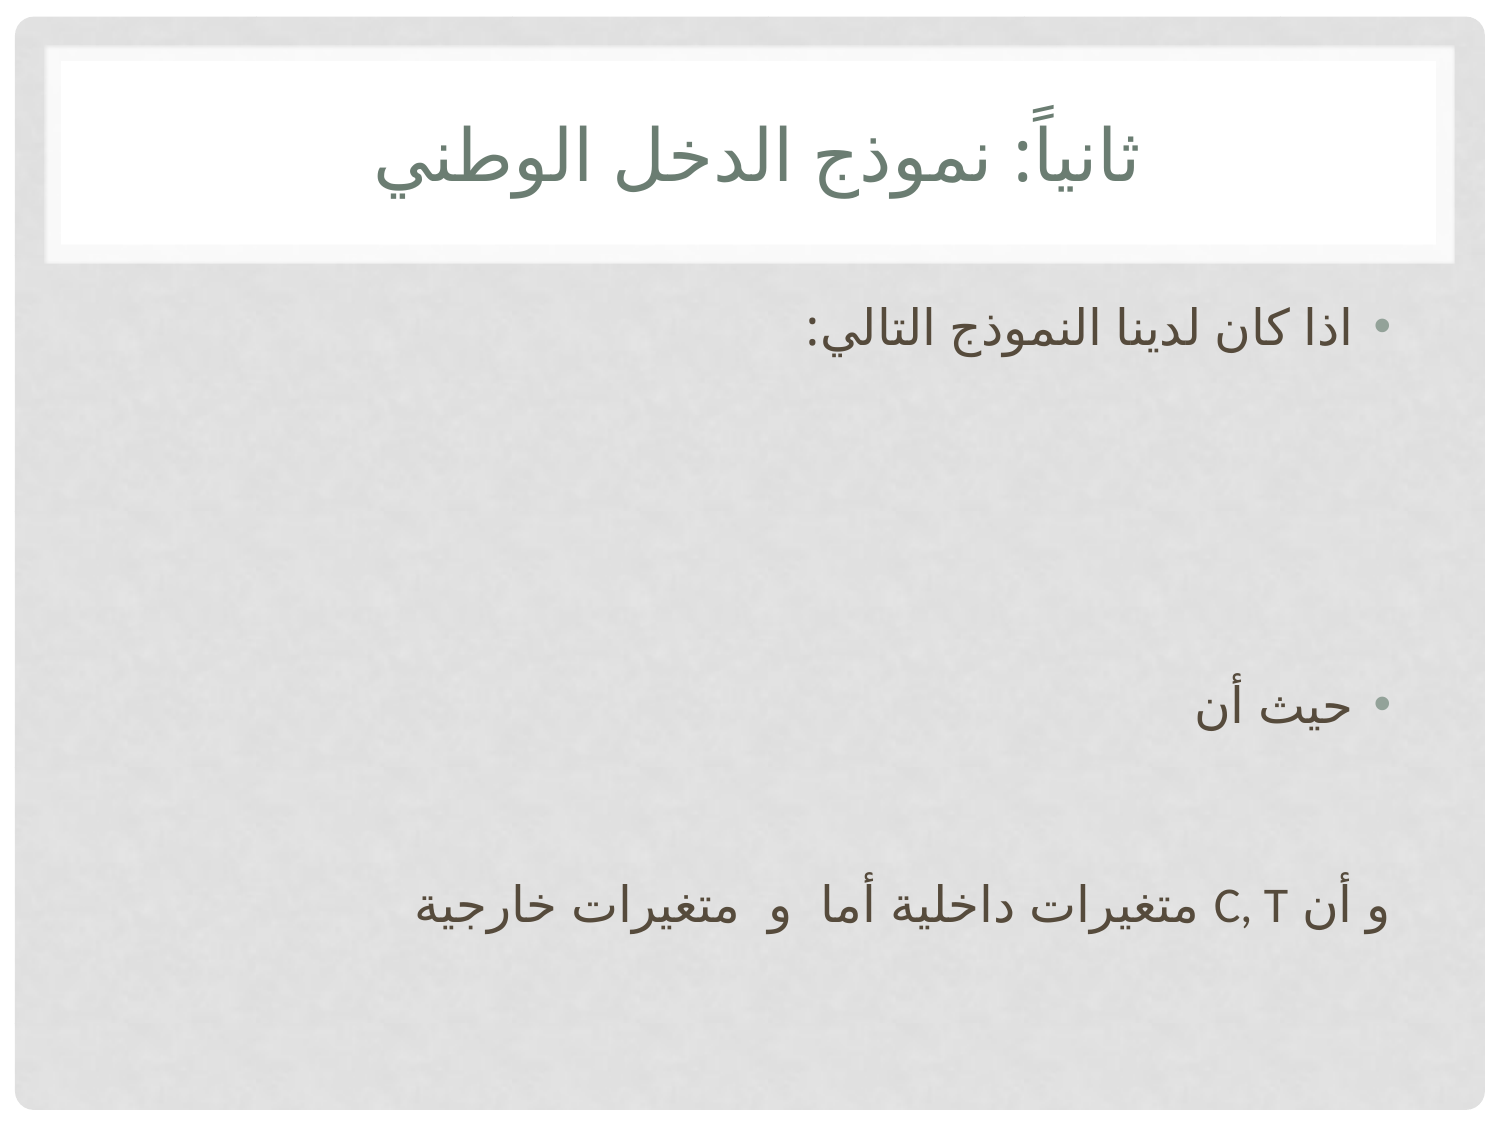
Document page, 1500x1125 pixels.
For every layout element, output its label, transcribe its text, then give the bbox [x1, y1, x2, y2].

title ثانياً: نموذج الدخل الوطني [69, 66, 1425, 238]
